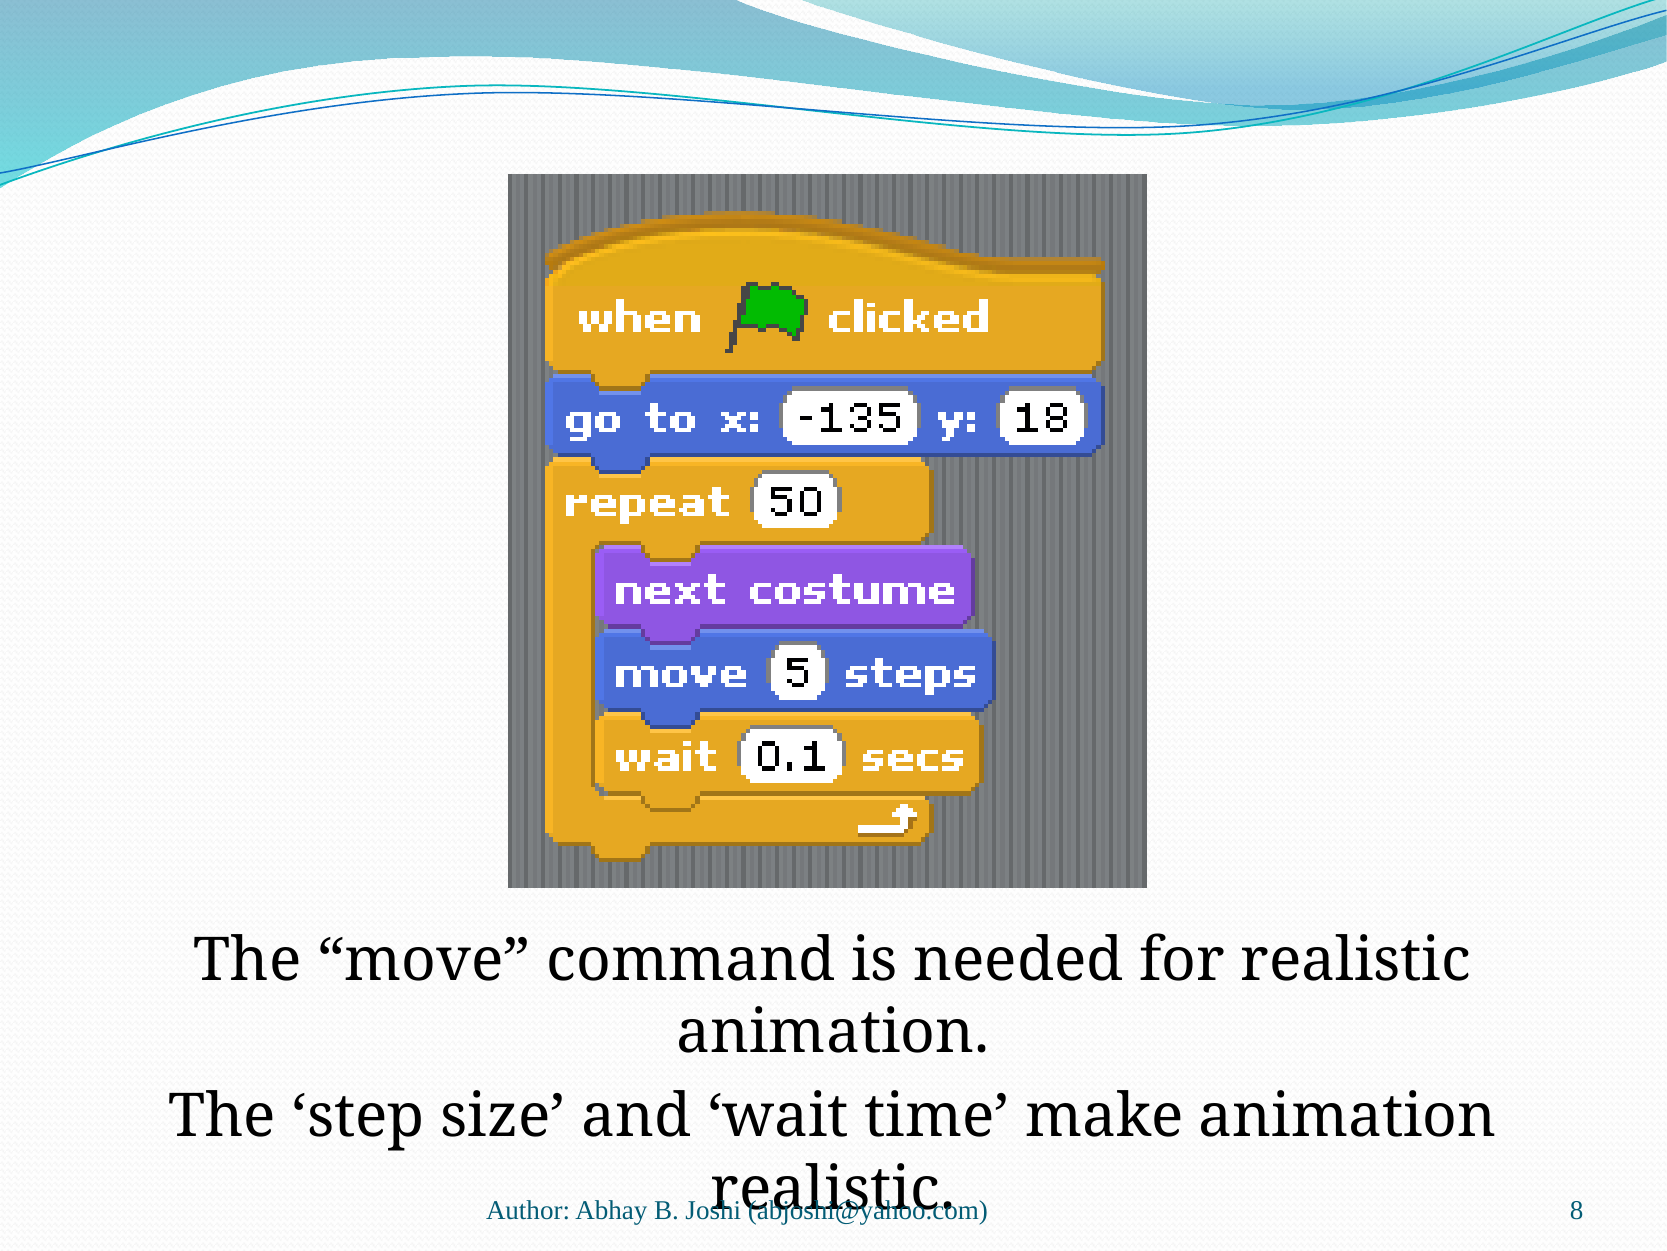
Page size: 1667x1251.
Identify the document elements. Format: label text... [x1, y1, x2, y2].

list The “move” command is needed for realistic animation. The ‘step size’ and ‘wait time’ make animation realistic. [83, 911, 1584, 1195]
slide_number 8 [1444, 1158, 1584, 1226]
footer Author: Abhay B. Joshi (abjoshi@yahoo.com) [486, 1158, 1098, 1226]
picture [508, 174, 1147, 888]
